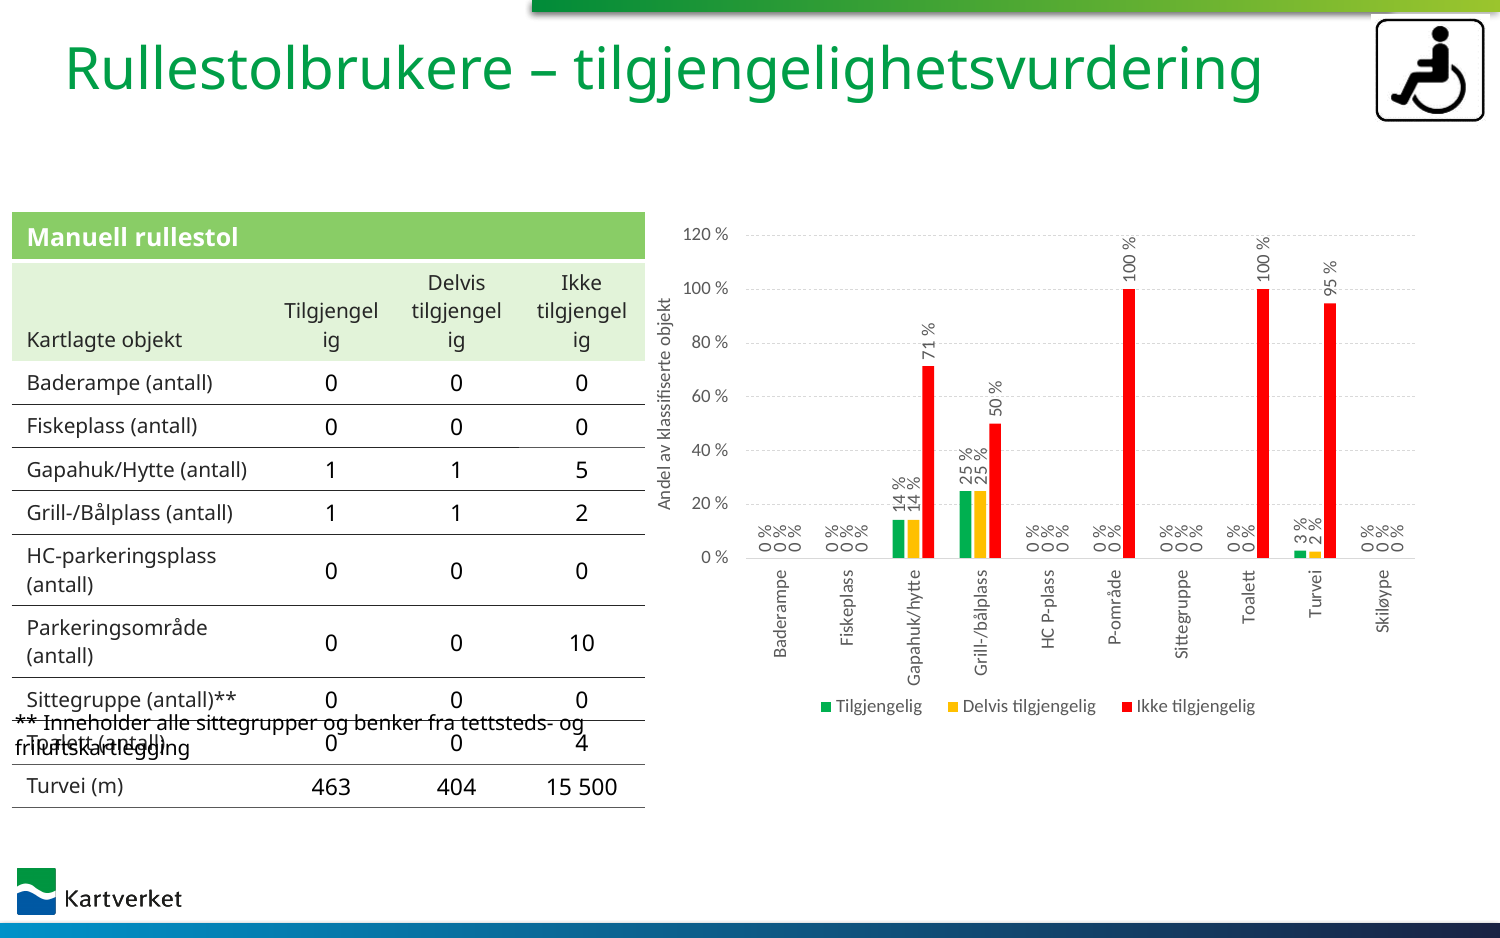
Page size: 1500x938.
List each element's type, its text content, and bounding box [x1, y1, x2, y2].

table_cell Turvei (m) [12, 768, 269, 807]
table_cell 0 [269, 606, 394, 677]
table_header Manuell rullestol [12, 212, 645, 259]
table_cell 0 [519, 678, 638, 702]
table_cell 2 [519, 491, 638, 534]
table_cell Tilgjengelig [269, 263, 394, 361]
table_cell 1 [269, 448, 394, 490]
table_cell 5 [519, 448, 638, 490]
picture [643, 218, 1427, 728]
table_cell 0 [519, 361, 638, 404]
table_cell 15 500 [519, 768, 645, 807]
table_cell 463 [269, 768, 394, 807]
table_cell HC-parkeringsplass (antall) [12, 535, 269, 605]
table_cell Baderampe (antall) [12, 361, 269, 404]
table_cell Grill-/Bålplass (antall) [12, 491, 269, 534]
table_cell 1 [394, 491, 519, 534]
table_cell Delvis tilgjengelig [394, 263, 519, 361]
table_cell 0 [519, 405, 638, 447]
table_cell 0 [269, 405, 394, 447]
table_cell 1 [269, 491, 394, 534]
table_cell 1 [394, 448, 519, 490]
text_box ** Inneholder alle sittegrupper og benker fra tettsteds- og friluftskartlegging [0, 702, 745, 768]
table_cell Ikke tilgjengelig [519, 263, 638, 361]
table_cell 0 [269, 535, 394, 605]
table_cell 10 [519, 606, 638, 677]
text_box Rullestolbrukere – tilgjengelighetsvurdering [49, 12, 1372, 109]
table_cell 0 [269, 678, 394, 702]
table_cell Parkeringsområde (antall) [12, 606, 269, 677]
table_cell Gapahuk/Hytte (antall) [12, 448, 269, 490]
table_cell 0 [519, 535, 638, 605]
table_cell Fiskeplass (antall) [12, 405, 269, 447]
table_cell Kartlagte objekt [12, 263, 269, 361]
table_cell Sittegruppe (antall)** [12, 678, 269, 702]
table_cell 0 [394, 535, 519, 605]
table_cell 0 [394, 361, 519, 404]
table_cell 0 [394, 606, 519, 677]
table_cell 0 [394, 678, 519, 702]
table_cell 0 [269, 361, 394, 404]
table_cell 0 [394, 405, 519, 447]
table_cell 404 [394, 768, 519, 807]
picture [1371, 13, 1491, 127]
